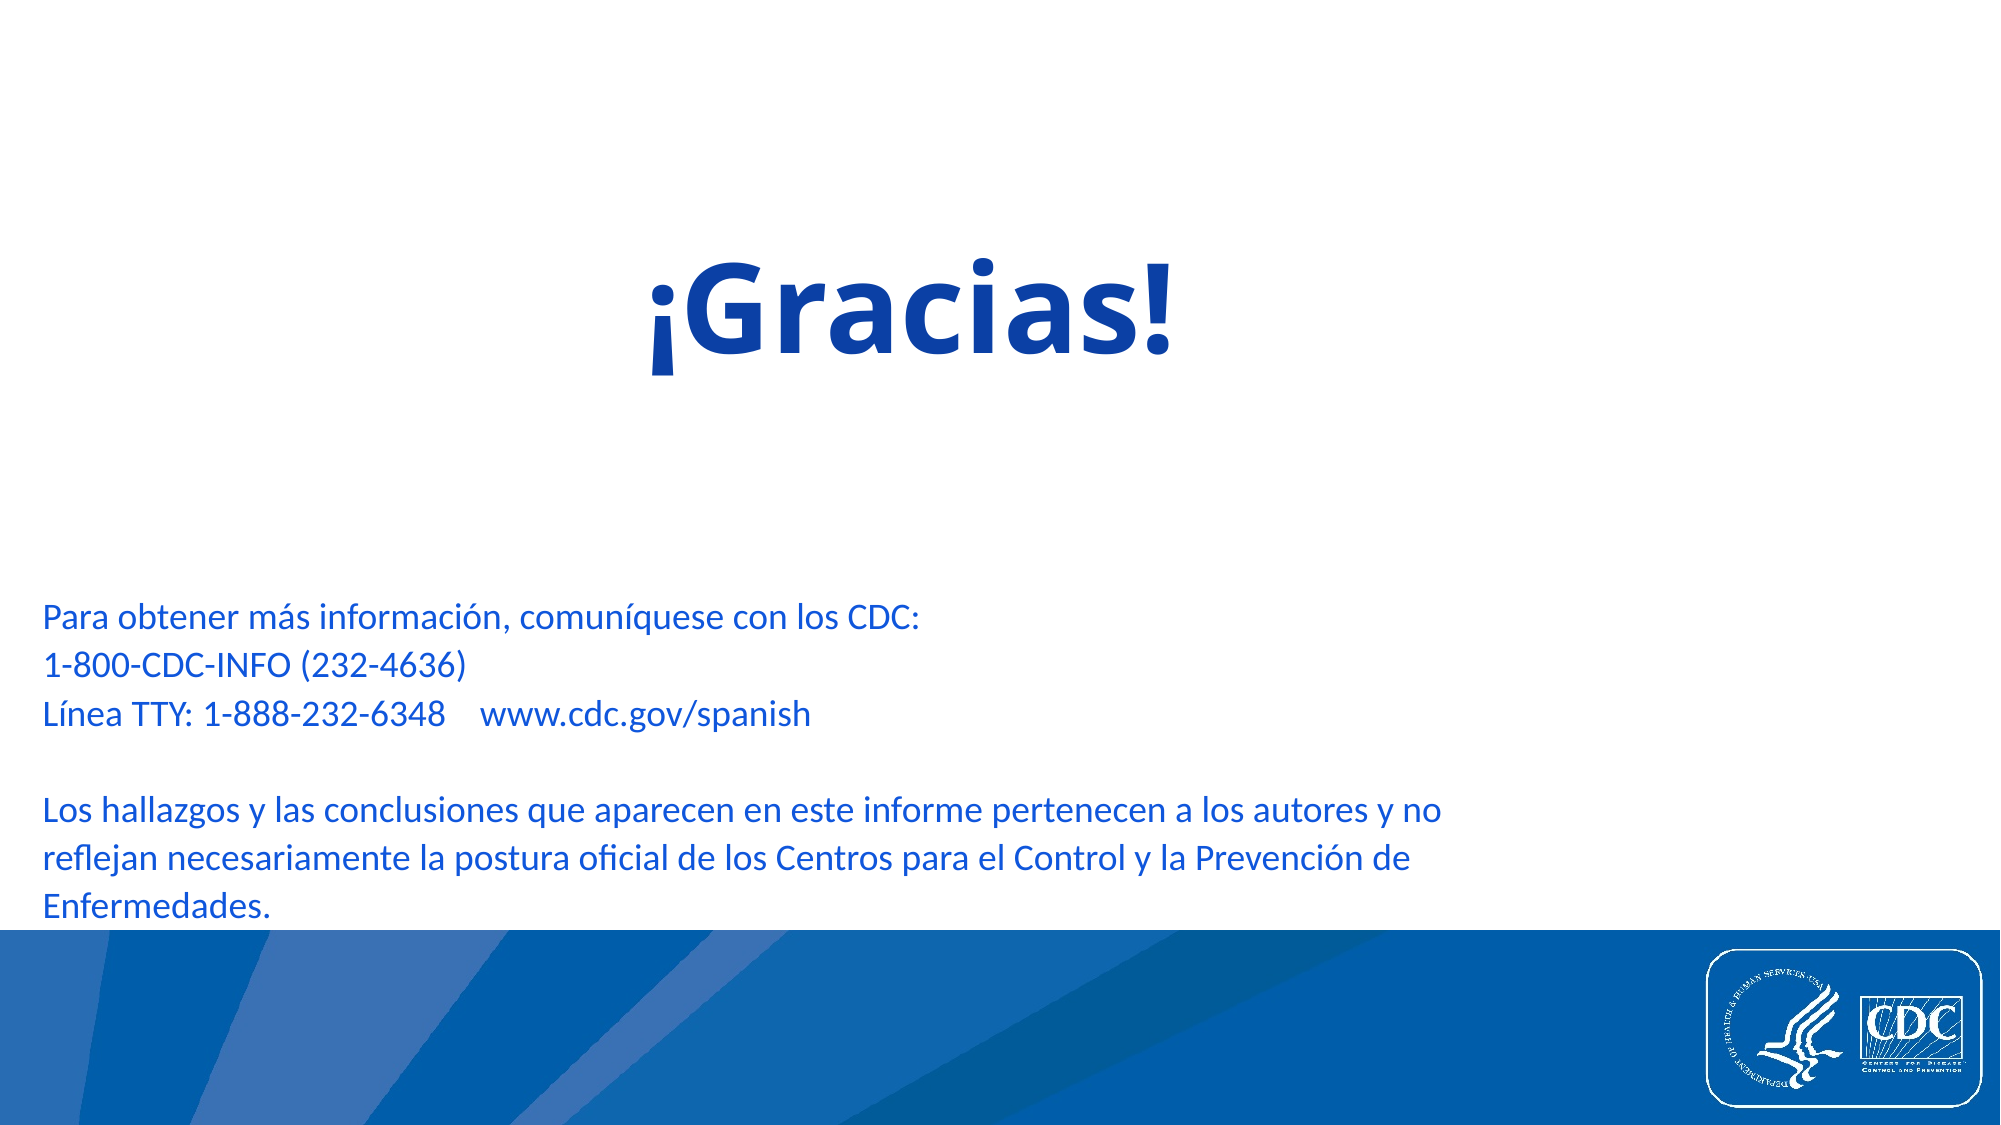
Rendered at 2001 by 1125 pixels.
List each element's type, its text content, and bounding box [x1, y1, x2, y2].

picture [0, 930, 2000, 1125]
title ¡Gracias! [48, 221, 1774, 439]
